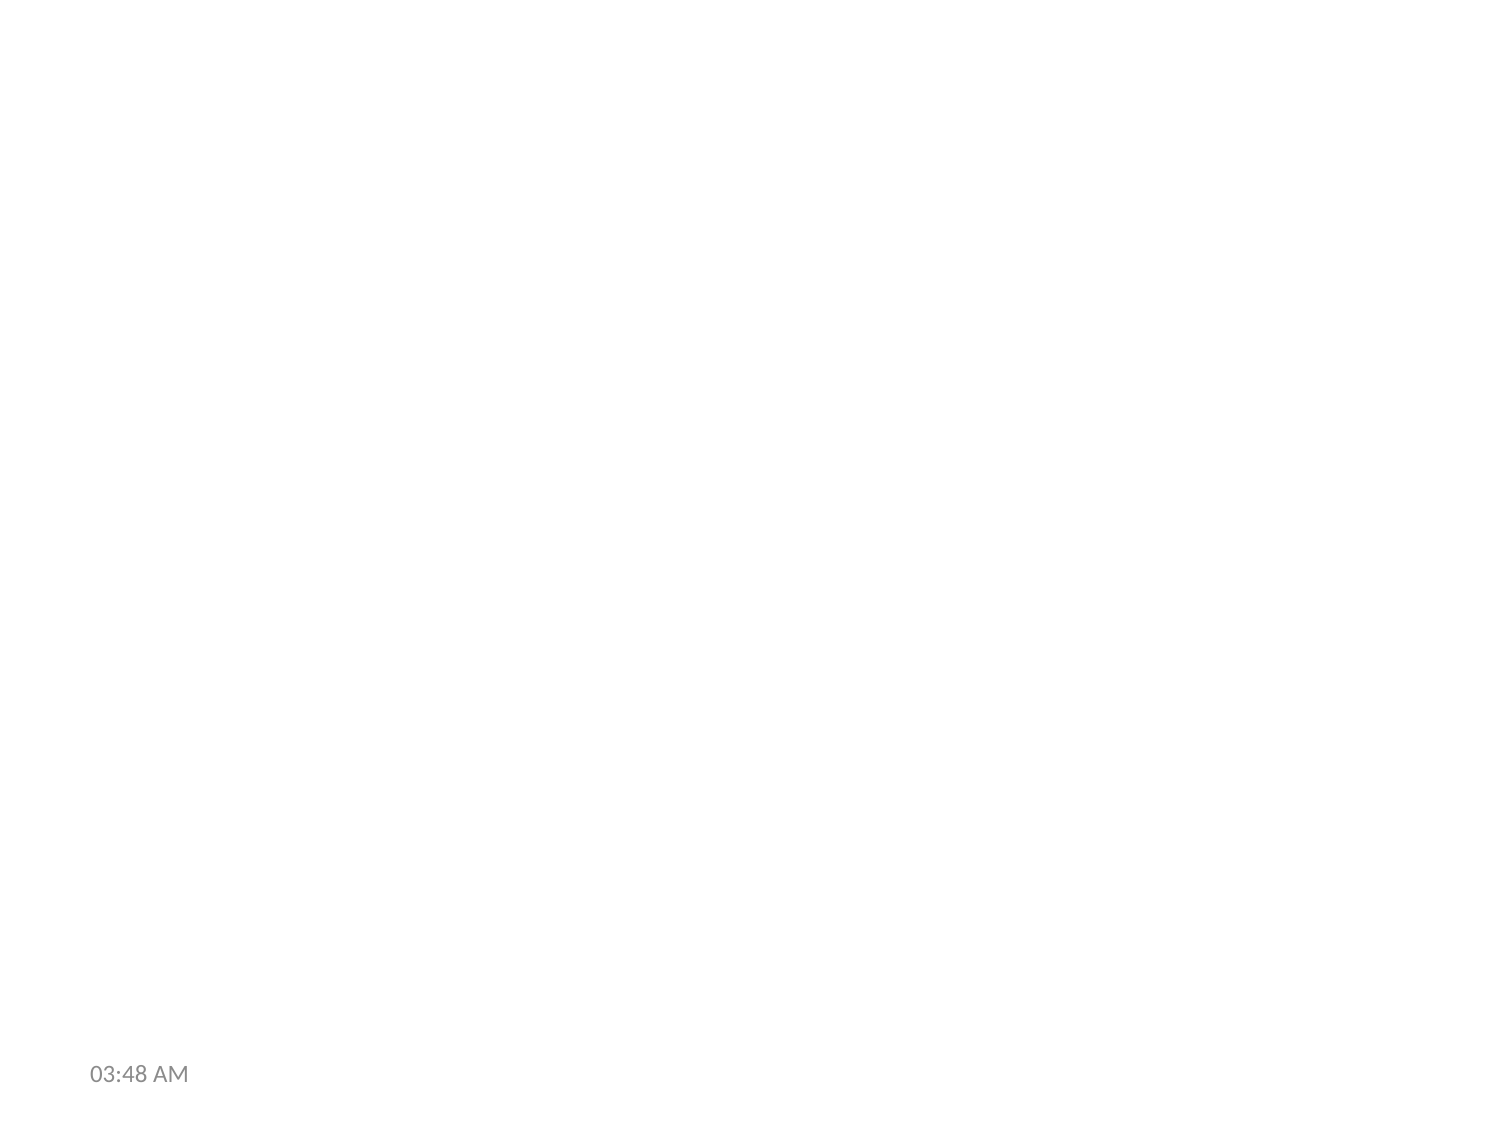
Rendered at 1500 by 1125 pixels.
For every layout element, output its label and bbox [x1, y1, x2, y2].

slide_number [75, 1042, 425, 1103]
